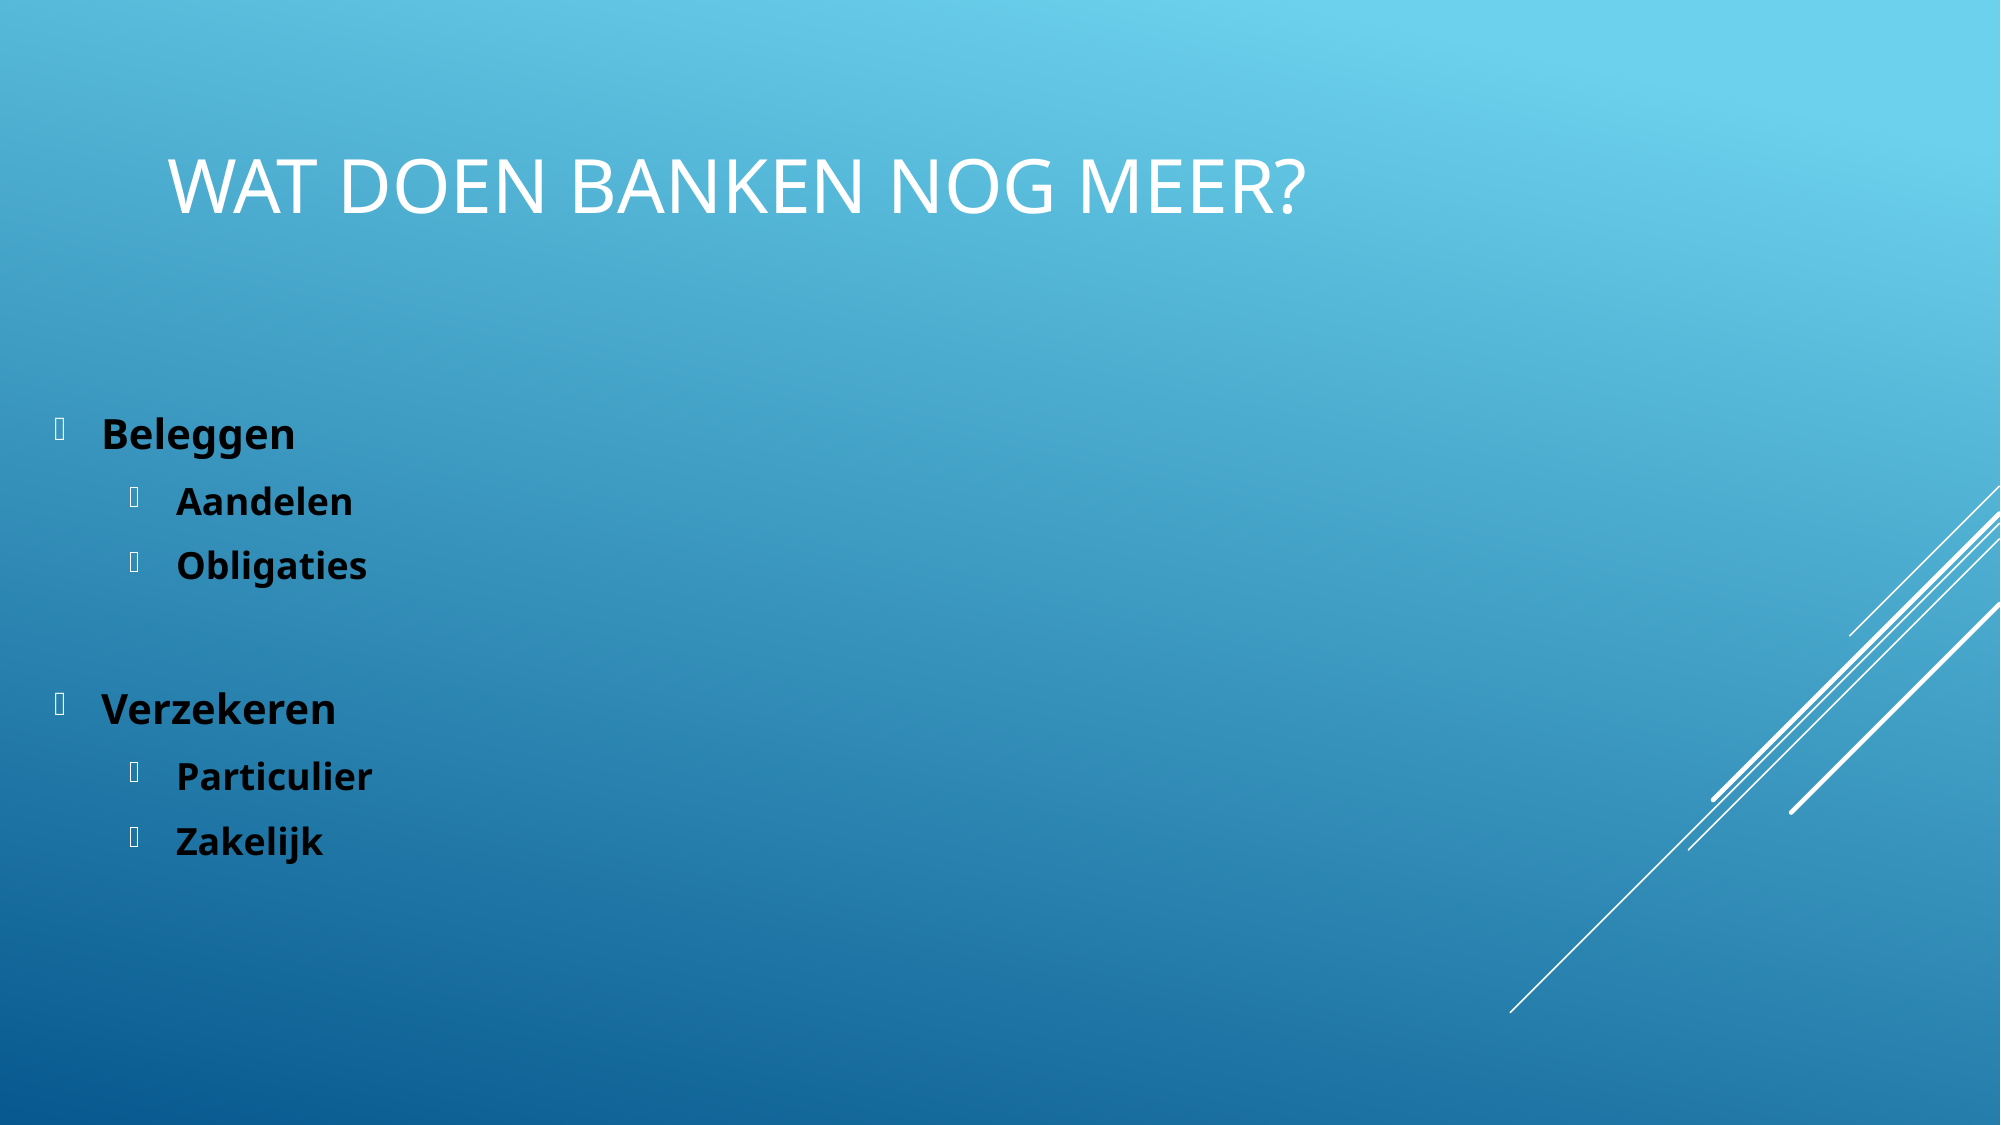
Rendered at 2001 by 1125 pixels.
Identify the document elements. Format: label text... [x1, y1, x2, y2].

title Wat doen banken nog meer? [152, 69, 1528, 299]
list Beleggen Aandelen Obligaties Verzekeren Particulier Zakelijk [39, 215, 1437, 1056]
